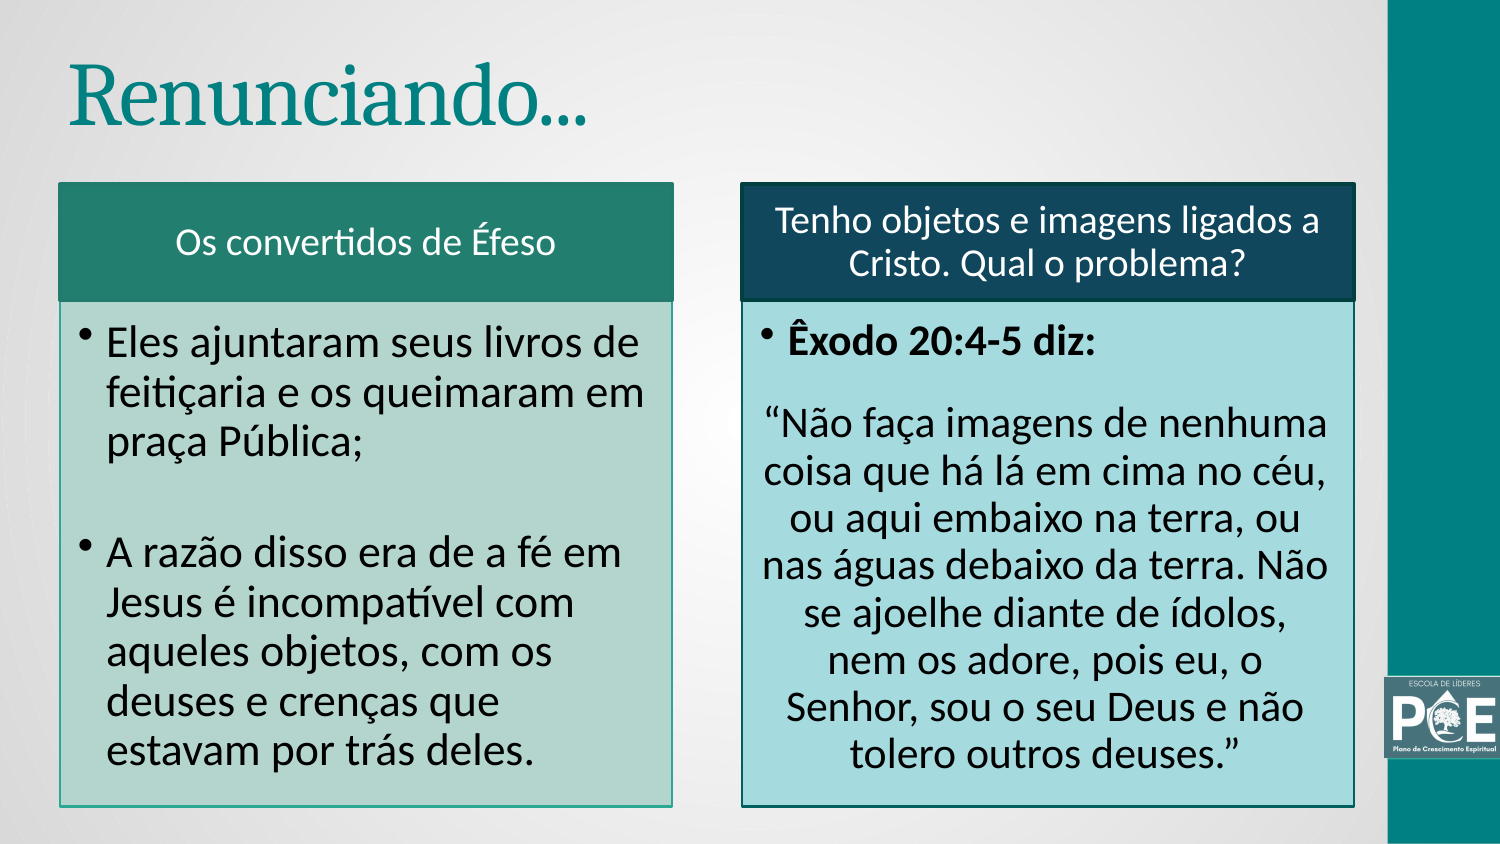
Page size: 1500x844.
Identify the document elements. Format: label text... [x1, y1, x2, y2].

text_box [741, 302, 1355, 817]
title Renunciando... [59, 27, 1439, 151]
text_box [59, 184, 673, 301]
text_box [59, 302, 673, 827]
picture [1384, 676, 1500, 758]
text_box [741, 184, 1355, 301]
